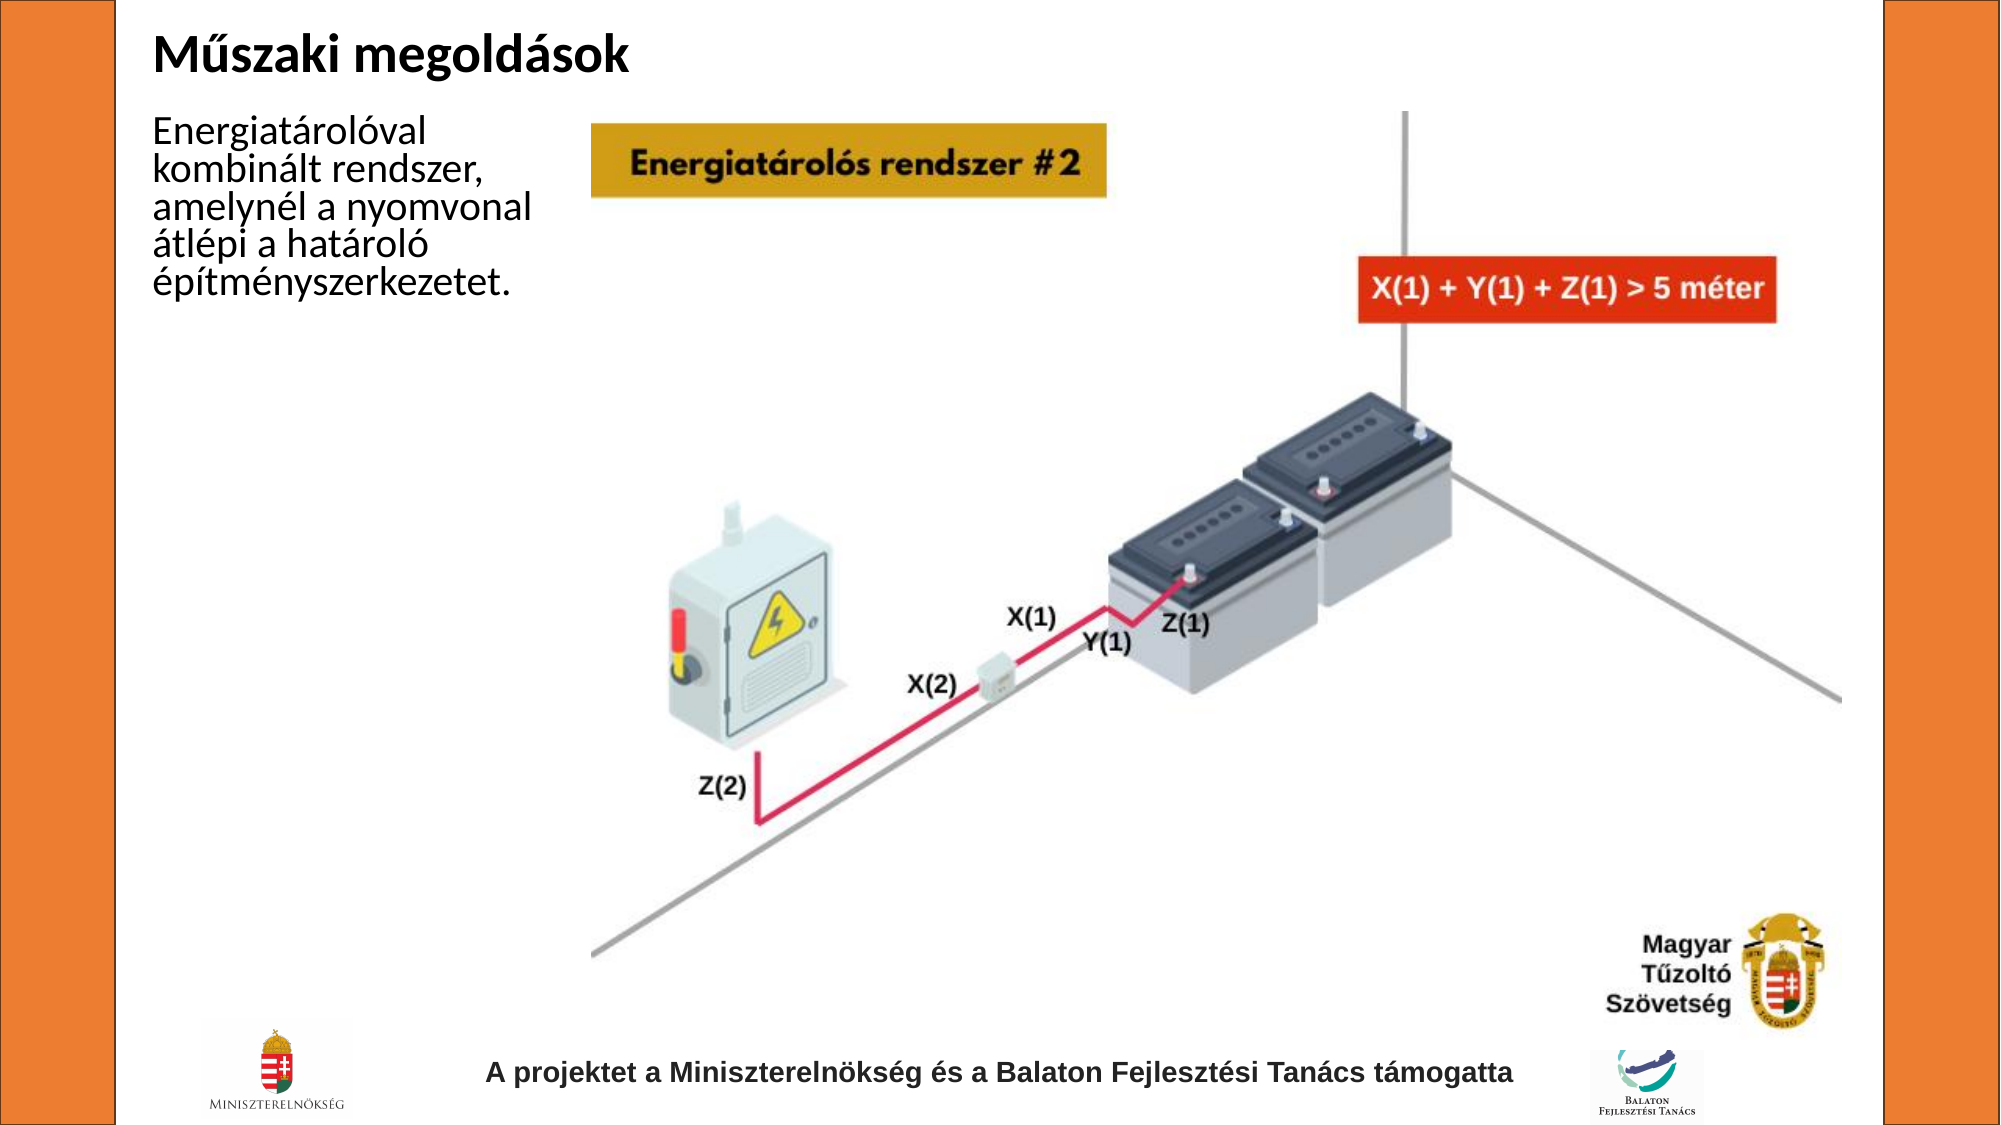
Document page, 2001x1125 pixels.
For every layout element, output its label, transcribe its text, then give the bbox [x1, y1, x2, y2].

picture [591, 111, 1842, 1125]
picture [201, 1018, 353, 1119]
text_box Műszaki megoldások [137, 24, 1174, 90]
list Energiatárolóval kombinált rendszer, amelynél a nyomvonal átlépi a határoló építményszerkezetet. [137, 107, 548, 1014]
